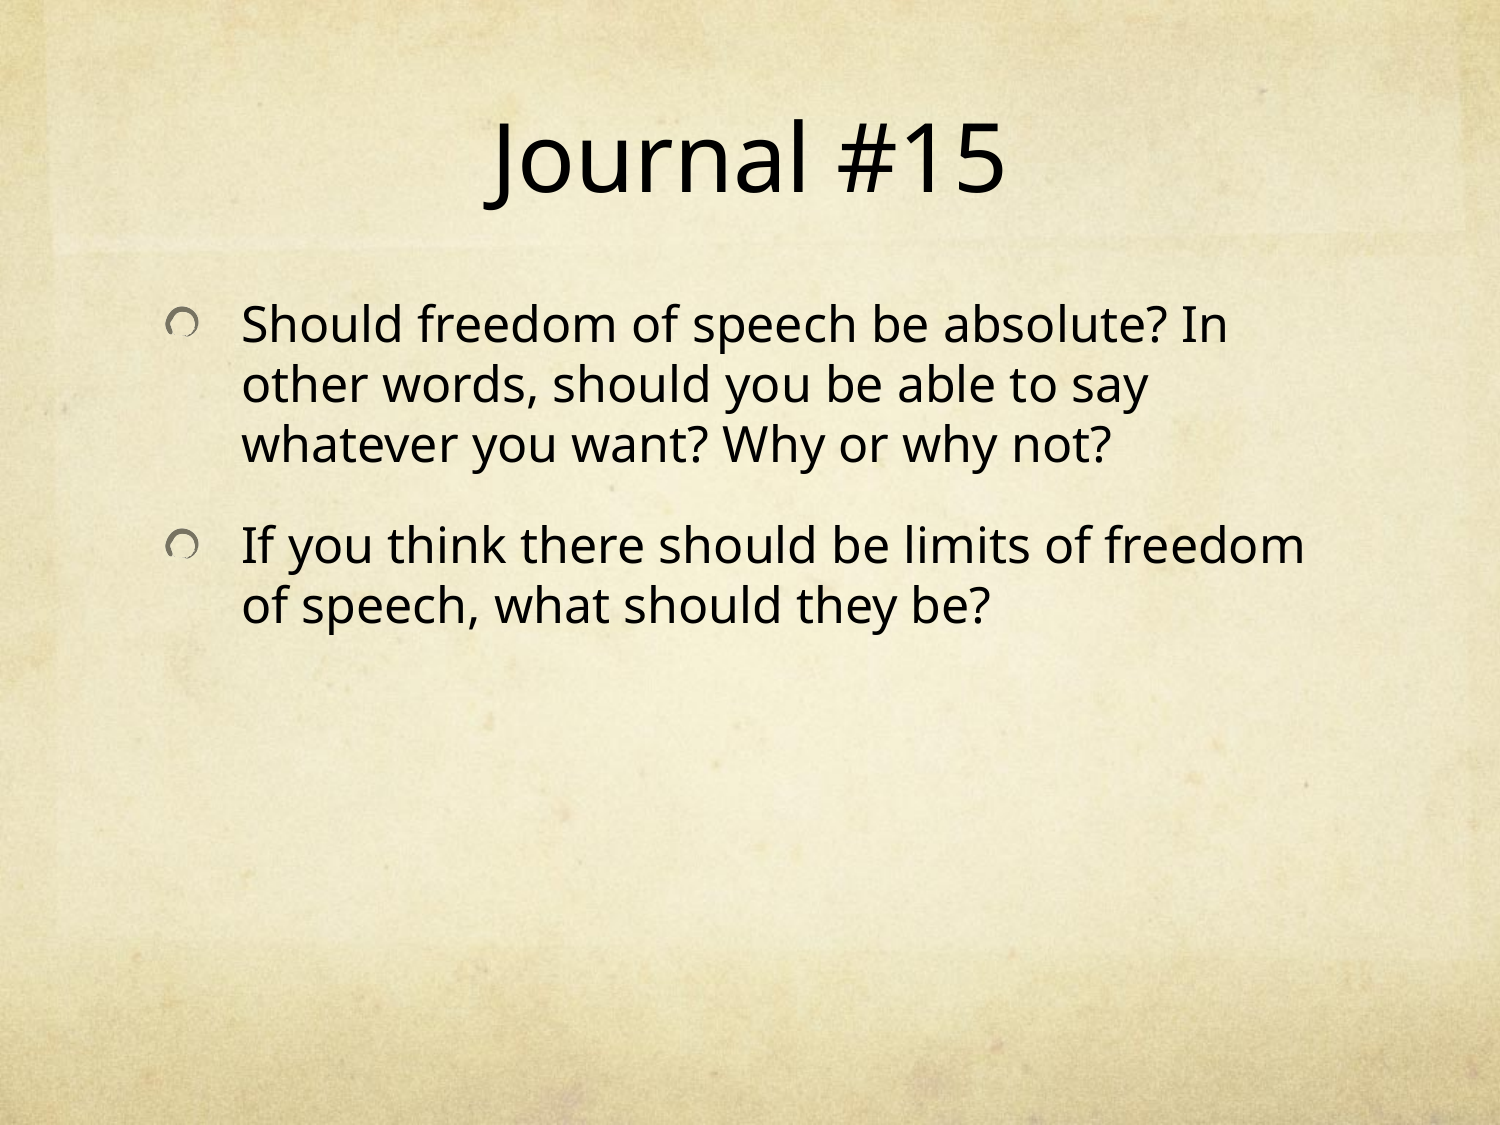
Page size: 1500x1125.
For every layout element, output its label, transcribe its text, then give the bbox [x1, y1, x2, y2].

title Journal #15 [150, 82, 1350, 225]
list Should freedom of speech be absolute? In other words, should you be able to say whatever you want? Why or why not? If you think there should be limits of freedom of speech, what should they be? [150, 284, 1350, 950]
picture [0, 0, 1500, 1125]
